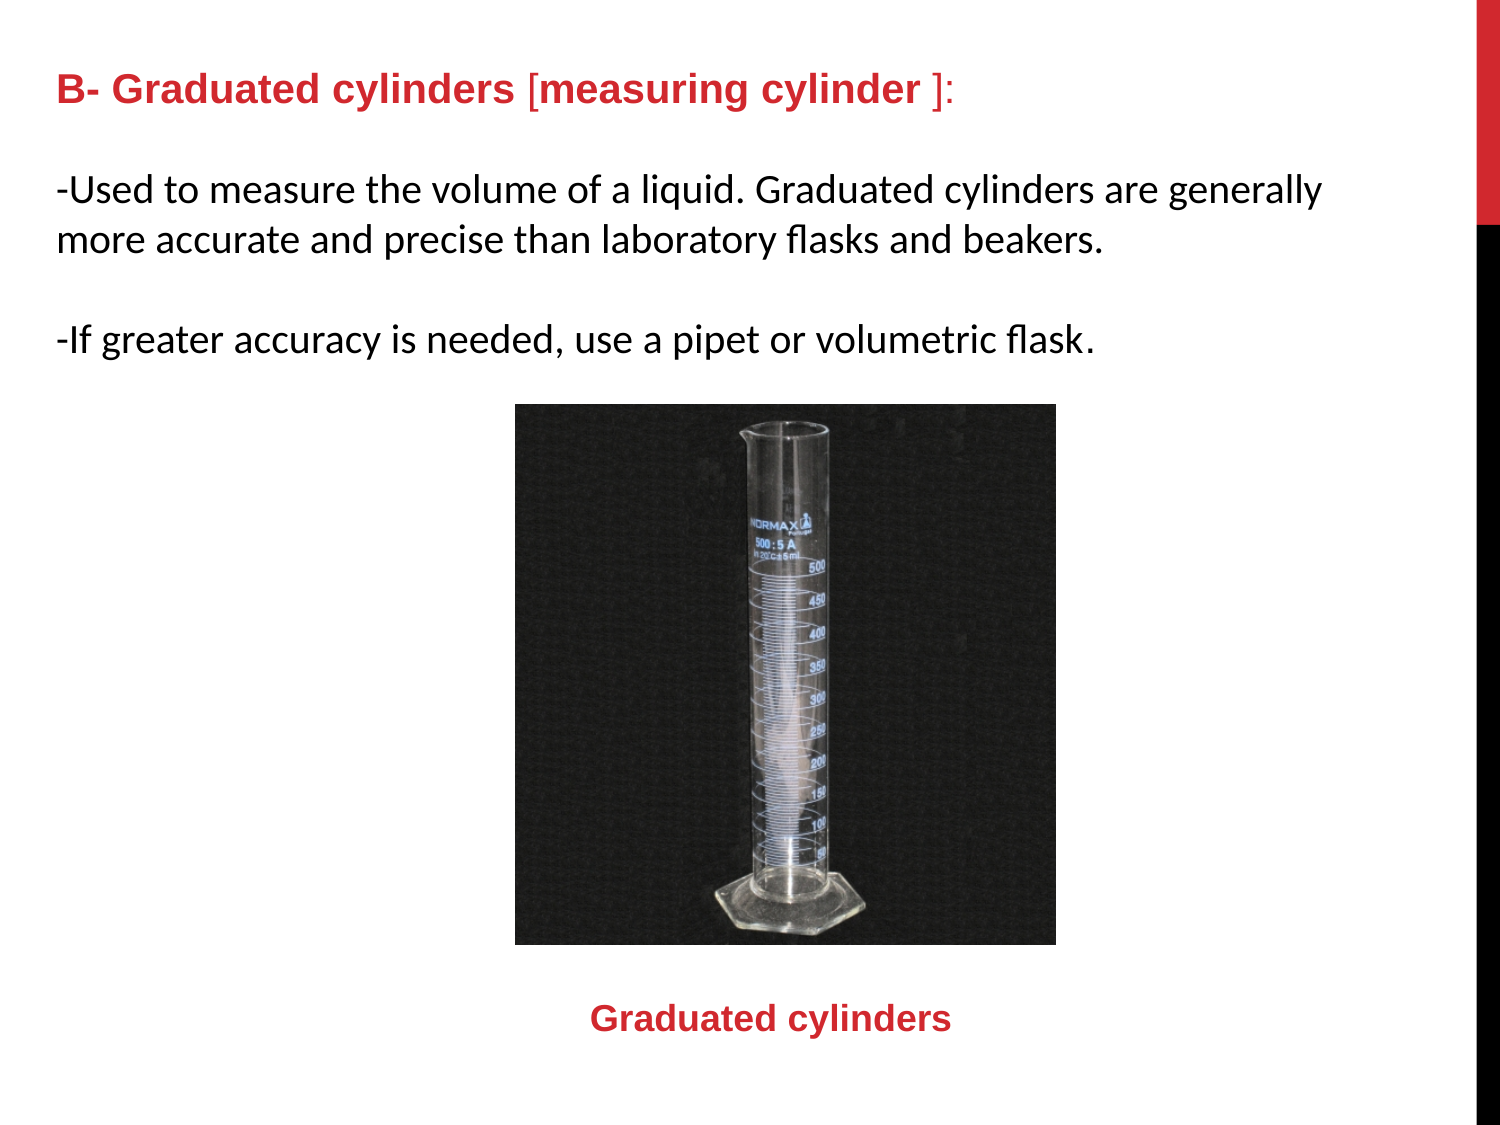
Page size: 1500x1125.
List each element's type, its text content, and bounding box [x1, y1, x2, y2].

text_box Graduated cylinders [574, 986, 967, 1046]
text_box B- Graduated cylinders [measuring cylinder ]: -Used to measure the volume of a liquid. Graduated cylinders are generally more accurate and precise than laboratory flasks and beakers. -If greater accuracy is needed, use a pipet or volumetric flask. [41, 54, 1400, 370]
picture [515, 403, 1057, 946]
